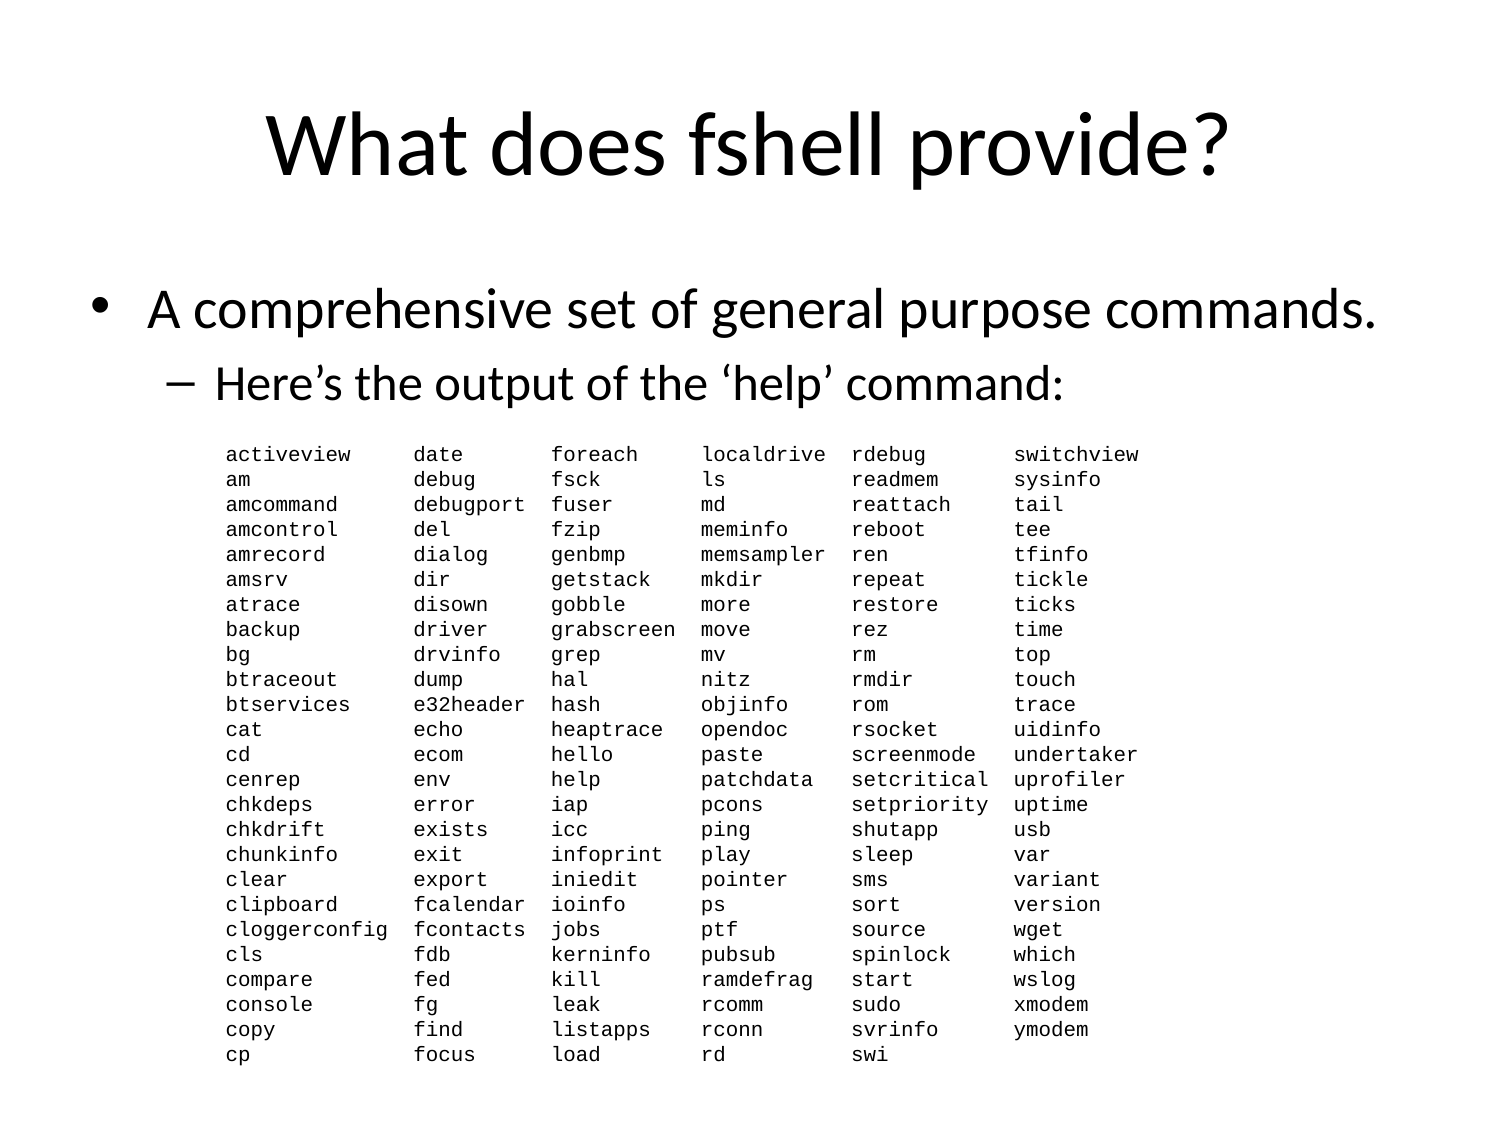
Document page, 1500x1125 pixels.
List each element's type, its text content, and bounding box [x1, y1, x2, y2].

list A comprehensive set of general purpose commands. Here’s the output of the ‘help’ command: [75, 262, 1425, 434]
title What does fshell provide? [75, 45, 1425, 233]
text_box activeview date foreach localdrive rdebug switchview am debug fsck ls readmem sysinfo amcommand debugport fuser md reattach tail amcontrol del fzip meminfo reboot tee amrecord dialog genbmp memsampler ren tfinfo amsrv dir getstack mkdir repeat tickle atrace disown gobble more restore ticks backup driver grabscreen move rez time bg drvinfo grep mv rm top btraceout dump hal nitz rmdir touch btservices e32header hash objinfo rom trace cat echo heaptrace opendoc rsocket uidinfo cd ecom hello paste screenmode undertaker cenrep env help patchdata setcritical uprofiler chkdeps error iap pcons setpriority uptime chkdrift exists icc ping shutapp usb chunkinfo exit infoprint play sleep var clear export iniedit pointer sms variant clipboard fcalendar ioinfo ps sort version cloggerconfig fcontacts jobs ptf source wget cls fdb kerninfo pubsub spinlock which compare fed kill ramdefrag start wslog console fg leak rcomm sudo xmodem copy find listapps rconn svrinfo ymodem cp focus load rd swi [210, 433, 1418, 1073]
